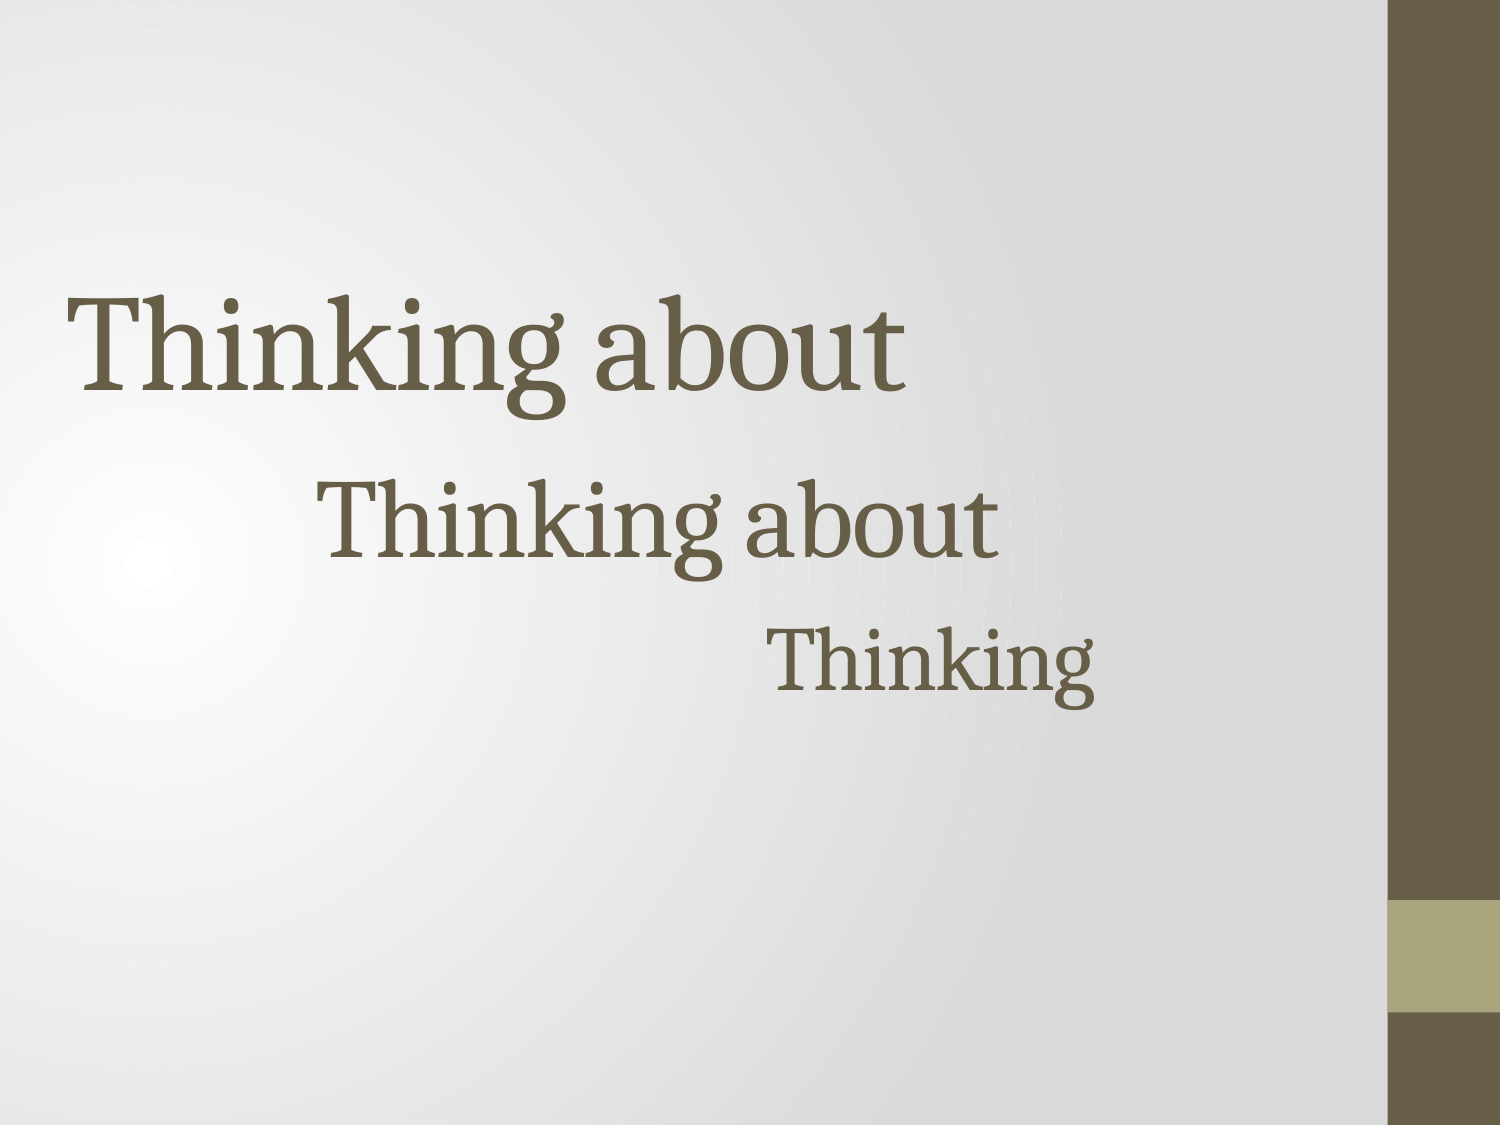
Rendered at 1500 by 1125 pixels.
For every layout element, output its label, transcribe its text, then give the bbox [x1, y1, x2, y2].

subtitle Thinking about Thinking [300, 437, 1360, 613]
title Thinking about [50, 187, 1288, 426]
